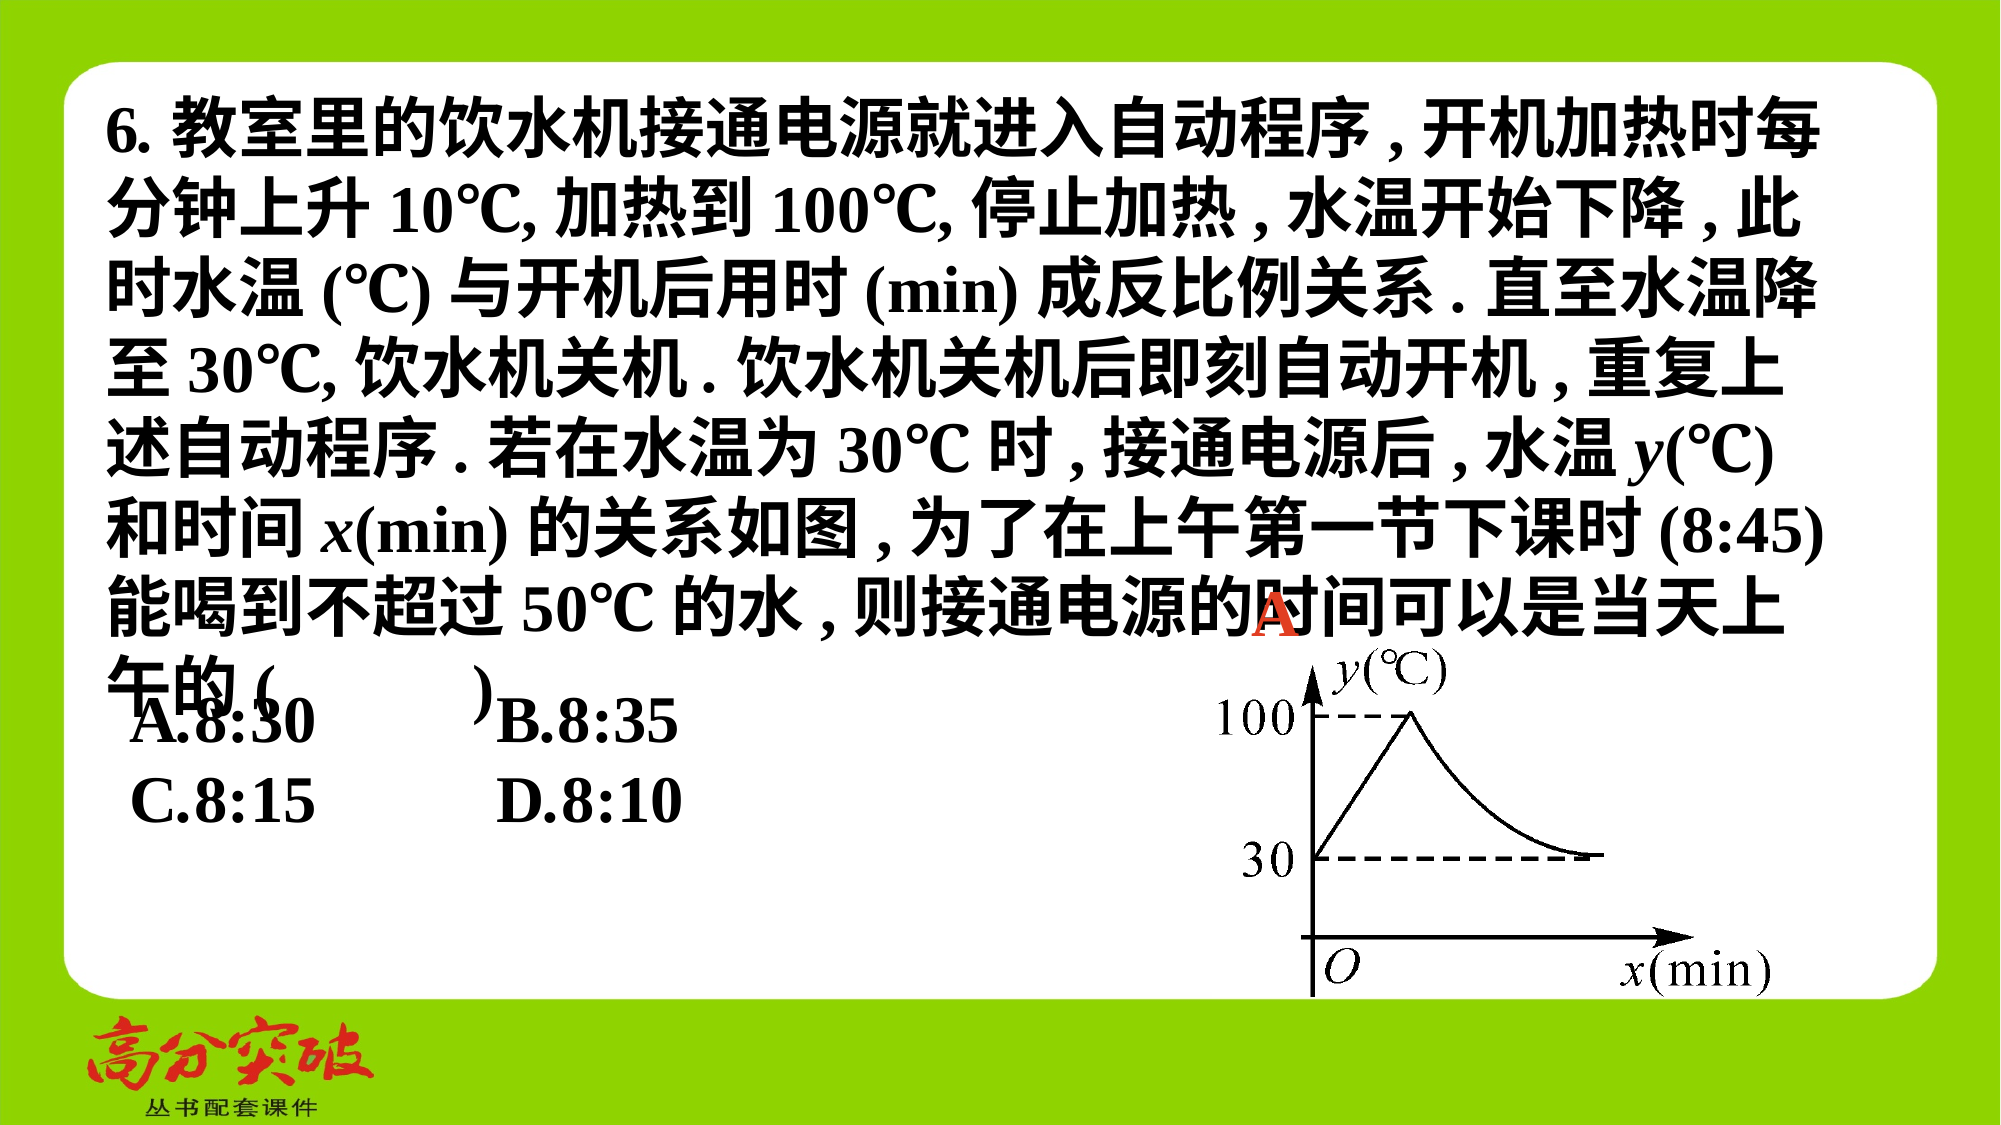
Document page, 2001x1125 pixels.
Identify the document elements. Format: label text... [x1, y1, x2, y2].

text_box A [1236, 562, 1336, 648]
picture [0, 0, 2001, 1125]
text_box 6.教室里的饮水机接通电源就进入自动程序,开机加热时每分钟上升10℃,加热到100℃,停止加热,水温开始下降,此时水温(℃)与开机后用时(min)成反比例关系.直至水温降至30℃,饮水机关机.饮水机关机后即刻自动开机,重复上述自动程序.若在水温为30℃时,接通电源后,水温y(℃)和时间x(min)的关系如图,为了在上午第一节下课时(8:45)能喝到不超过50℃的水,则接通电源的时间可以是当天上午的( ) [90, 78, 1863, 733]
text_box A.8:30 B.8:35 C.8:15 D.8:10 [114, 668, 847, 844]
